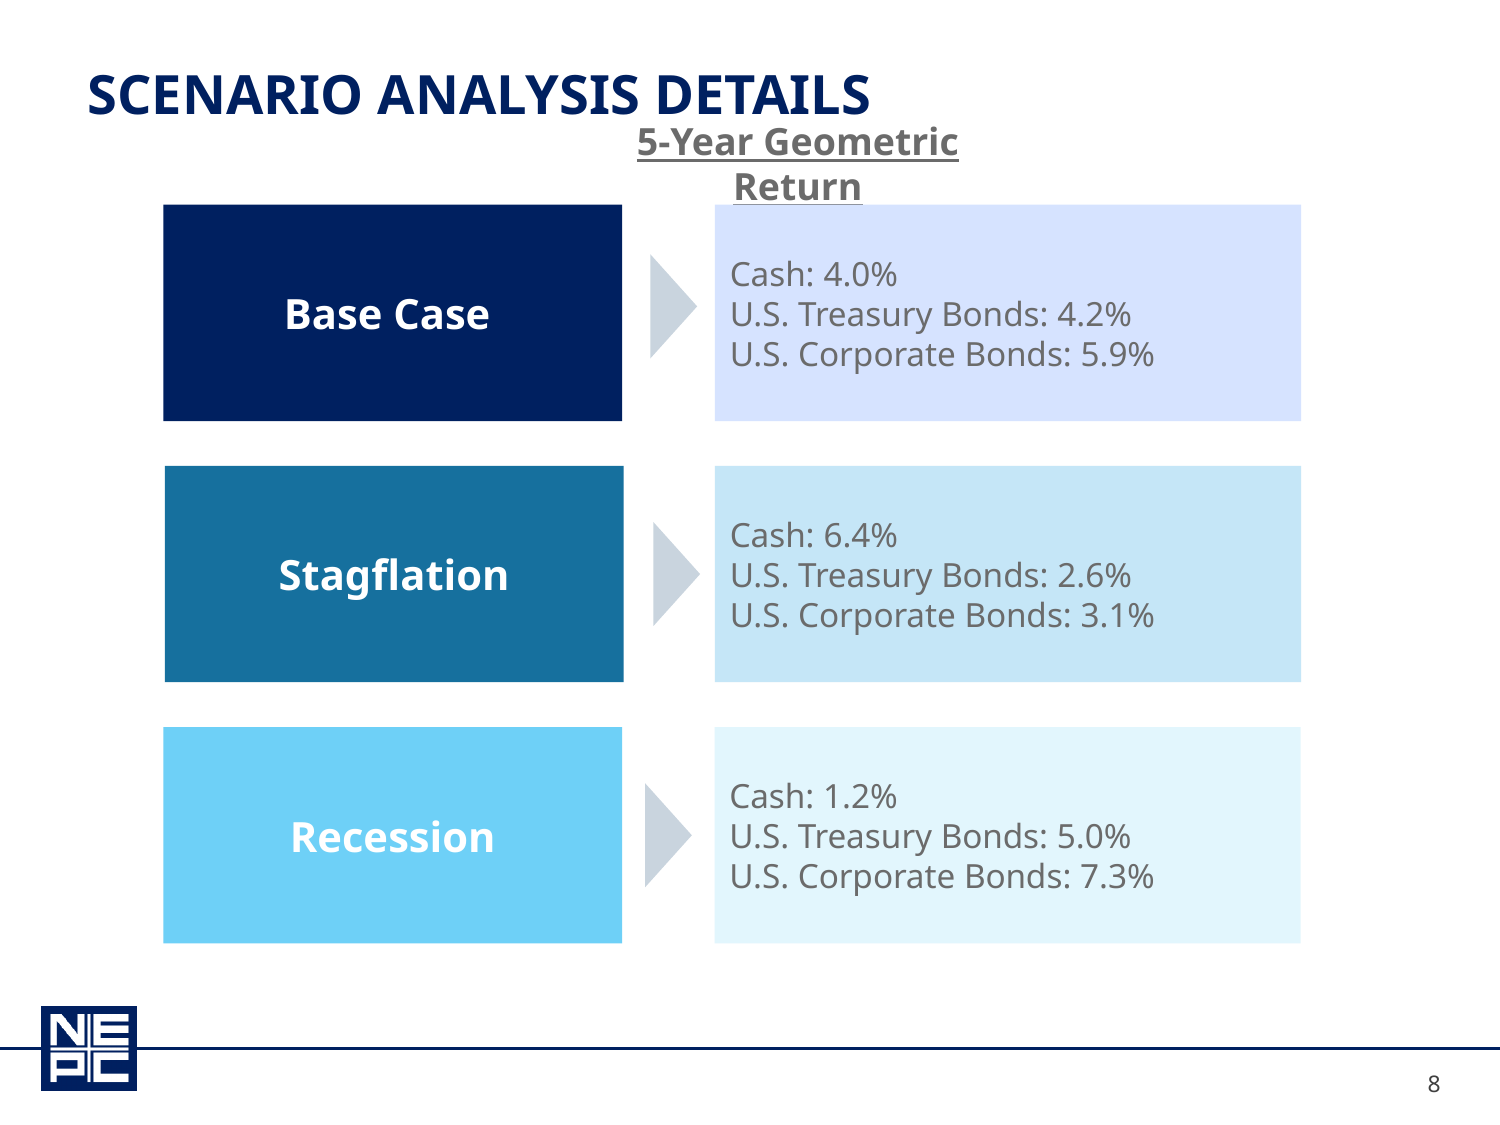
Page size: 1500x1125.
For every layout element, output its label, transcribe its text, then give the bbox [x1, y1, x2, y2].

title Scenario Analysis Details [87, 2, 1413, 126]
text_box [362, 5, 1102, 1125]
slide_number 8 [1321, 1073, 1456, 1109]
picture [41, 1006, 137, 1091]
